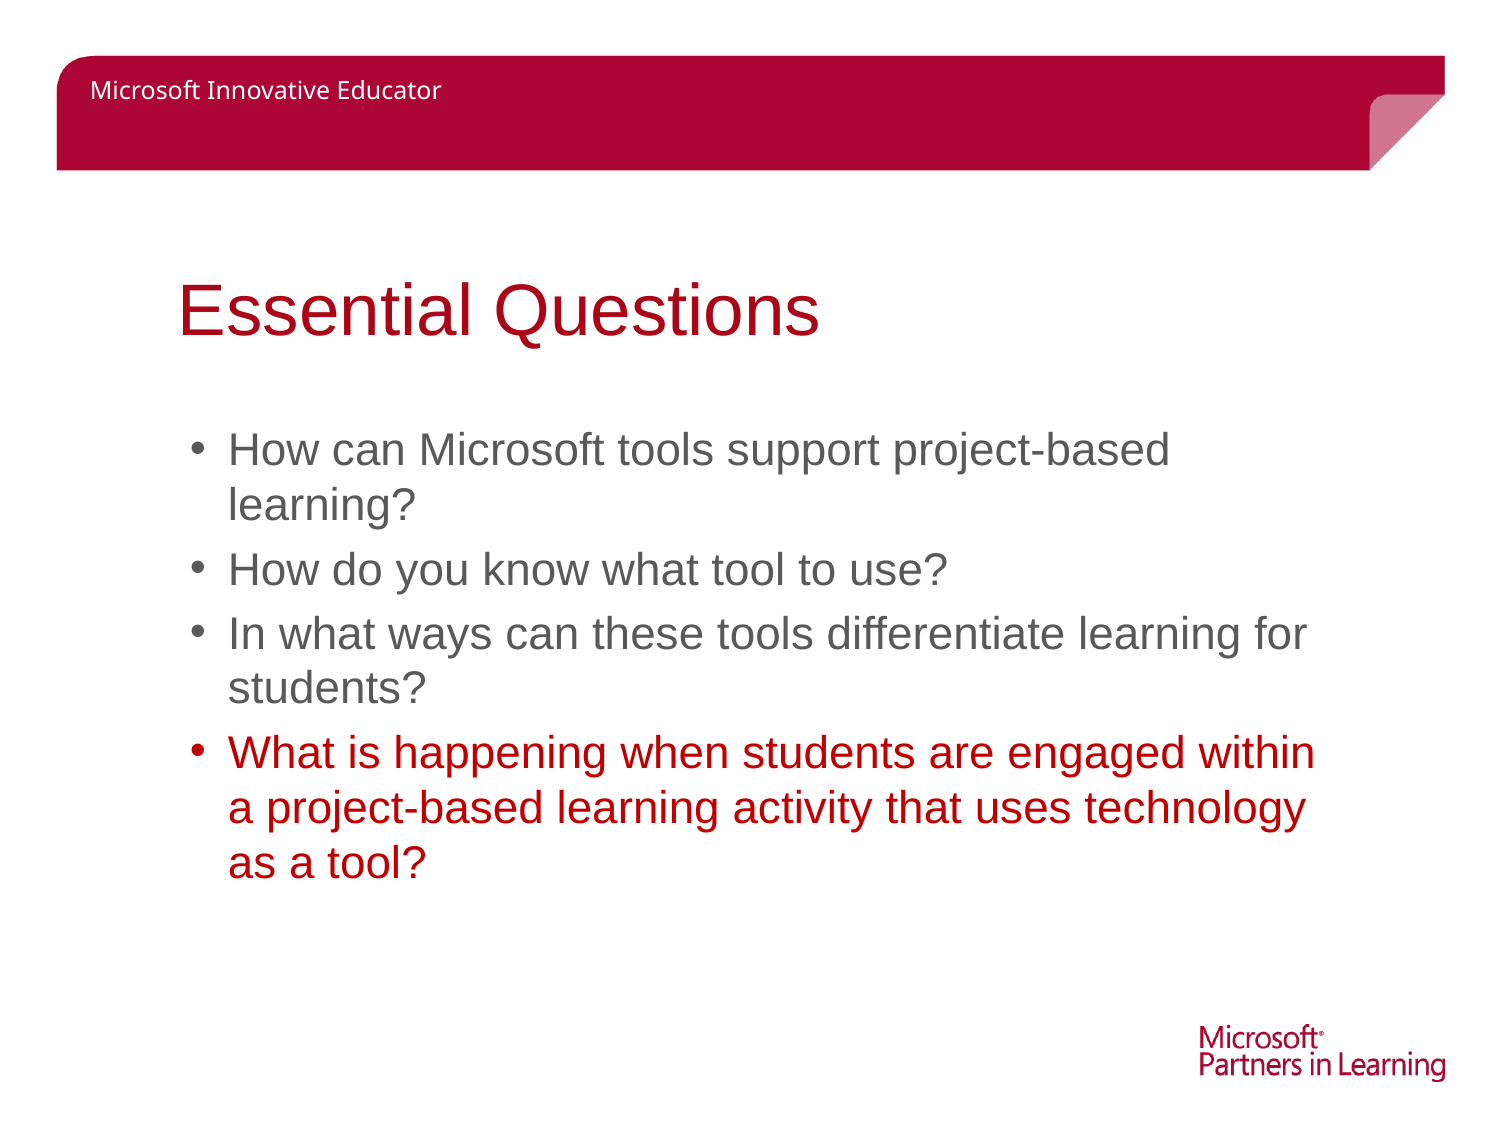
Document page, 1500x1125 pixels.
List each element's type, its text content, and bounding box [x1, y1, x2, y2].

picture [0, 0, 1500, 213]
picture [1200, 1024, 1445, 1082]
title Essential Questions [162, 212, 1376, 401]
list How can Microsoft tools support project-based learning? How do you know what tool to use? In what ways can these tools differentiate learning for students? What is happening when students are engaged within a project-based learning activity that uses technology as a tool? [174, 412, 1351, 938]
